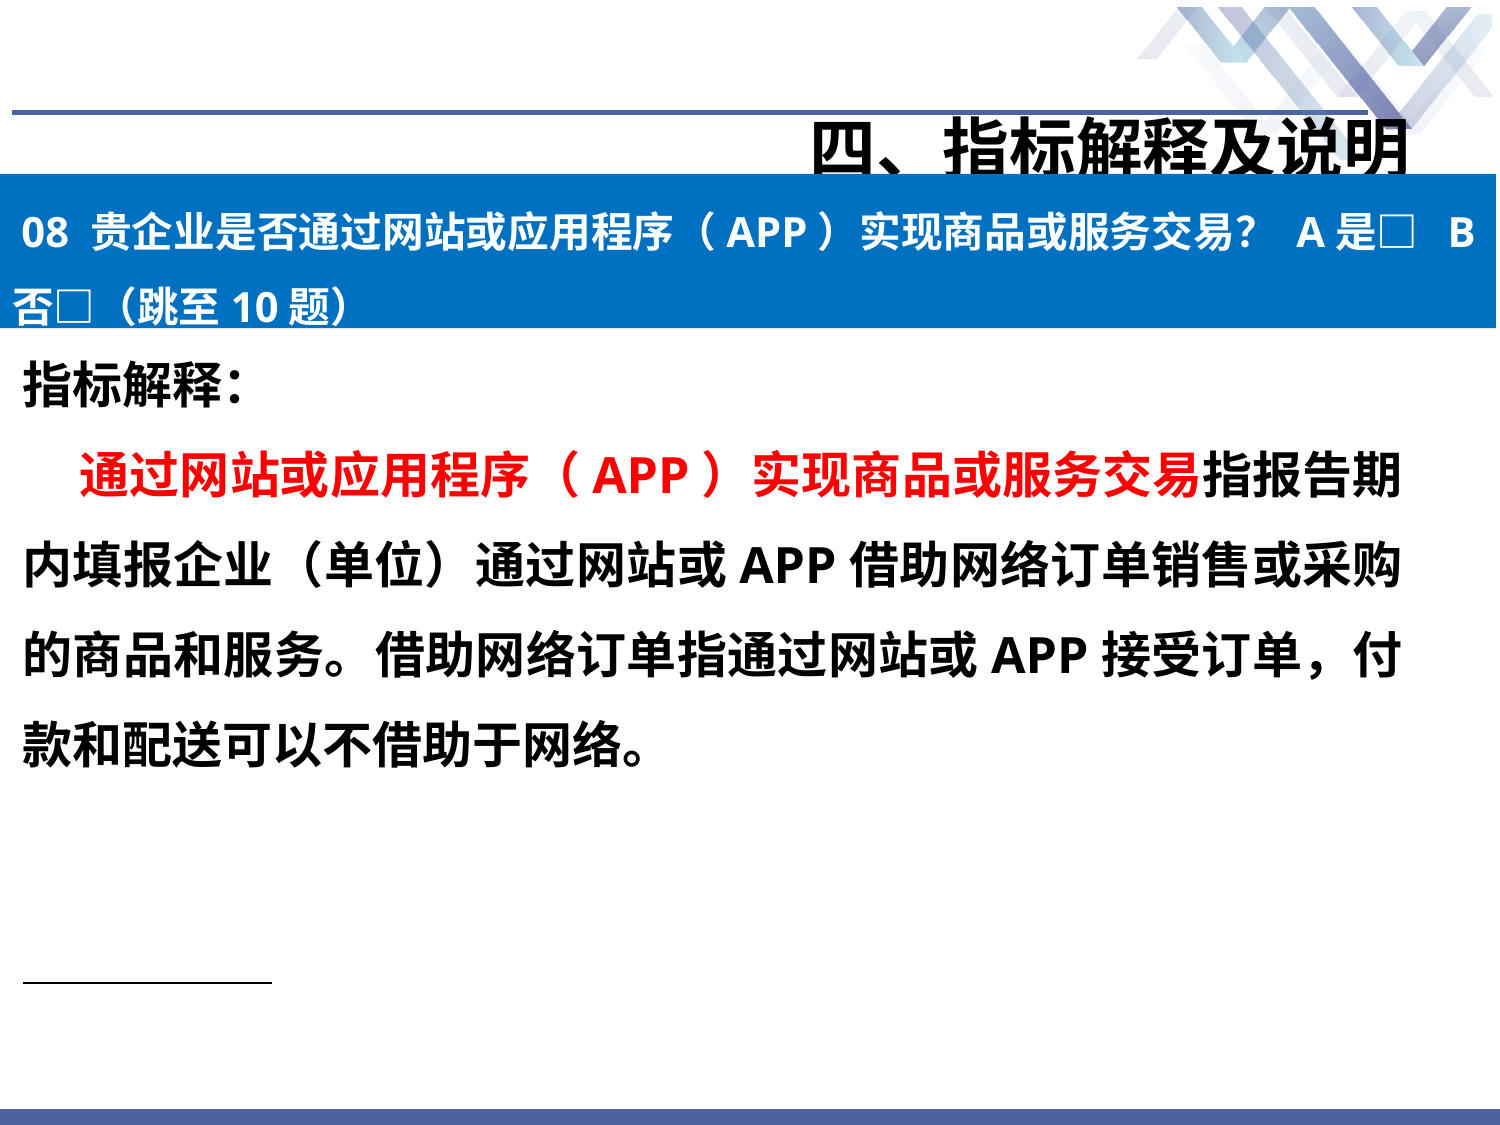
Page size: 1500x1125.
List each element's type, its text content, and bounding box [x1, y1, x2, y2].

list 指标解释： 通过网站或应用程序（APP）实现商品或服务交易指报告期内填报企业（单位）通过网站或APP借助网络订单销售或采购的商品和服务。借助网络订单指通过网站或APP接受订单，付款和配送可以不借助于网络。 [7, 349, 1418, 1125]
picture [1056, 7, 1492, 160]
title 四、指标解释及说明 [75, 98, 1425, 172]
text_box 08 贵企业是否通过网站或应用程序（APP）实现商品或服务交易？ A是□ B否□（跳至10题） [0, 173, 1496, 329]
